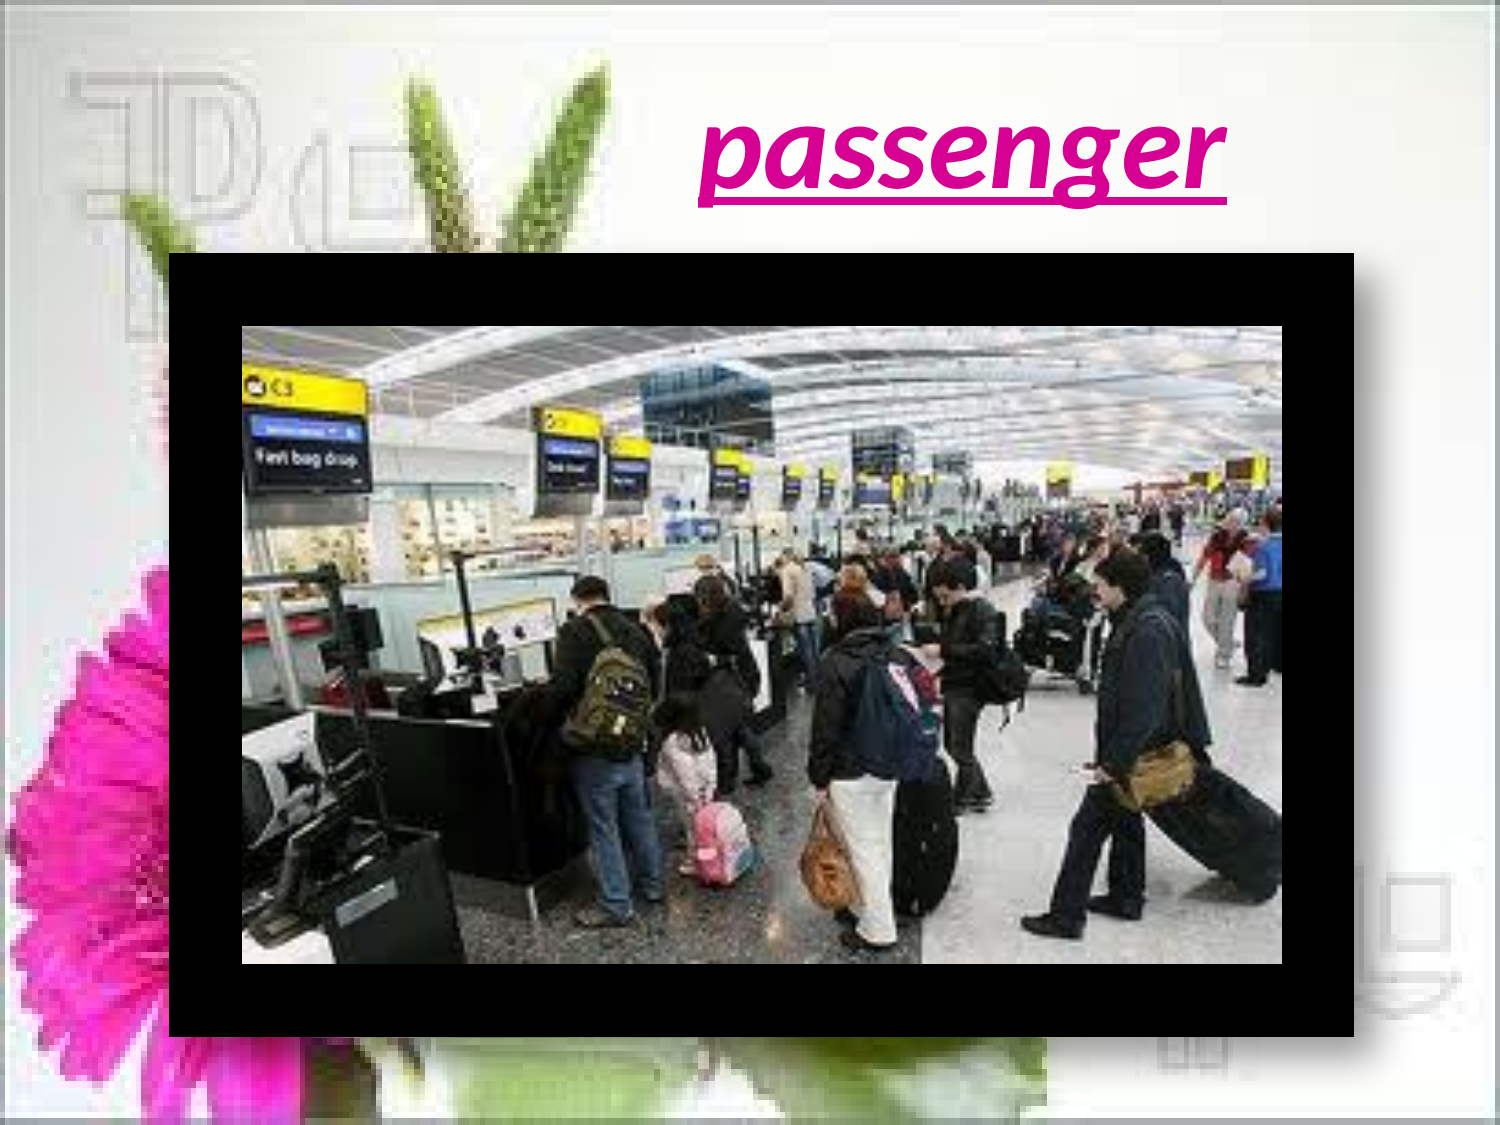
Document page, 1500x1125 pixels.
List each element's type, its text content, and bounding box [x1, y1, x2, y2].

title passenger [584, 45, 1341, 233]
picture [0, 0, 1500, 1125]
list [241, 326, 1282, 965]
